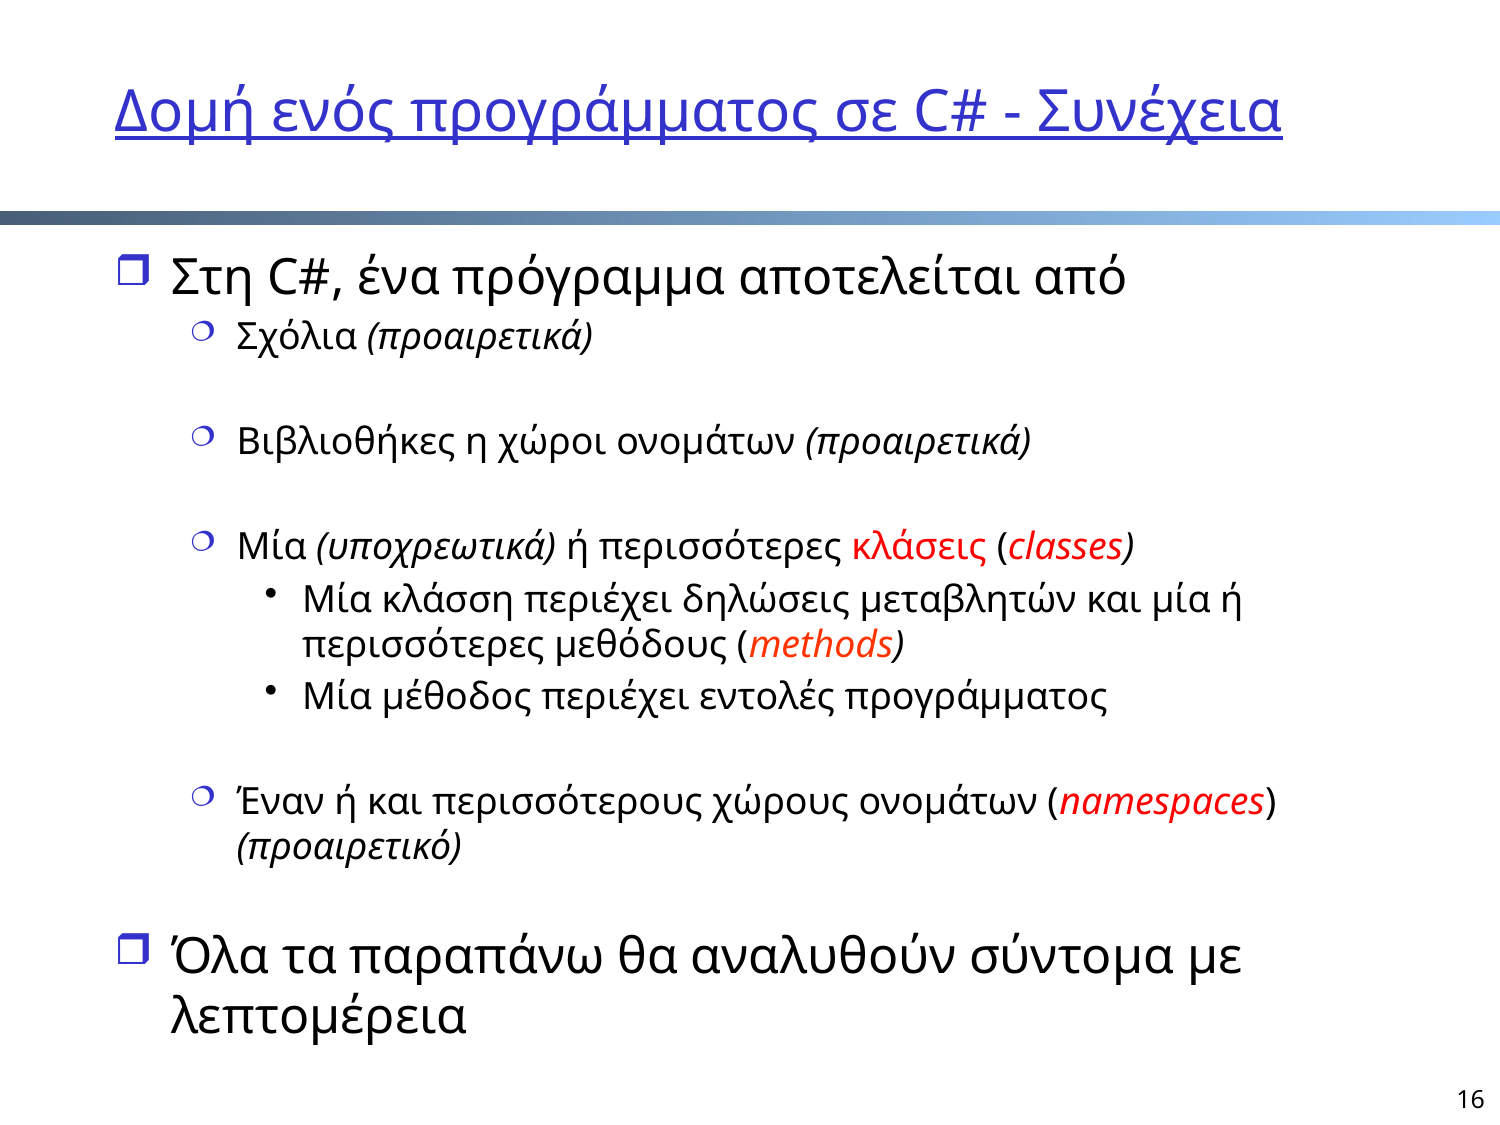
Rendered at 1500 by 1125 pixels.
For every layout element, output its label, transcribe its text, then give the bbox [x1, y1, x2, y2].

slide_number 16 [1150, 1049, 1500, 1125]
text_box Στη C#, ένα πρόγραμμα αποτελείται από Σχόλια (προαιρετικά) Βιβλιοθήκες η χώροι ονομάτων (προαιρετικά) Μία (υποχρεωτικά) ή περισσότερες κλάσεις (classes) Μία κλάσση περιέχει δηλώσεις μεταβλητών και μία ή περισσότερες μεθόδους (methods) Μία μέθοδος περιέχει εντολές προγράμματος Έναν ή και περισσότερους χώρους ονομάτων (namespaces) (προαιρετικό) Όλα τα παραπάνω θα αναλυθούν σύντομα με λεπτομέρεια [99, 237, 1463, 1063]
text_box Δομή ενός προγράμματος σε C# - Συνέχεια [100, 50, 1345, 150]
